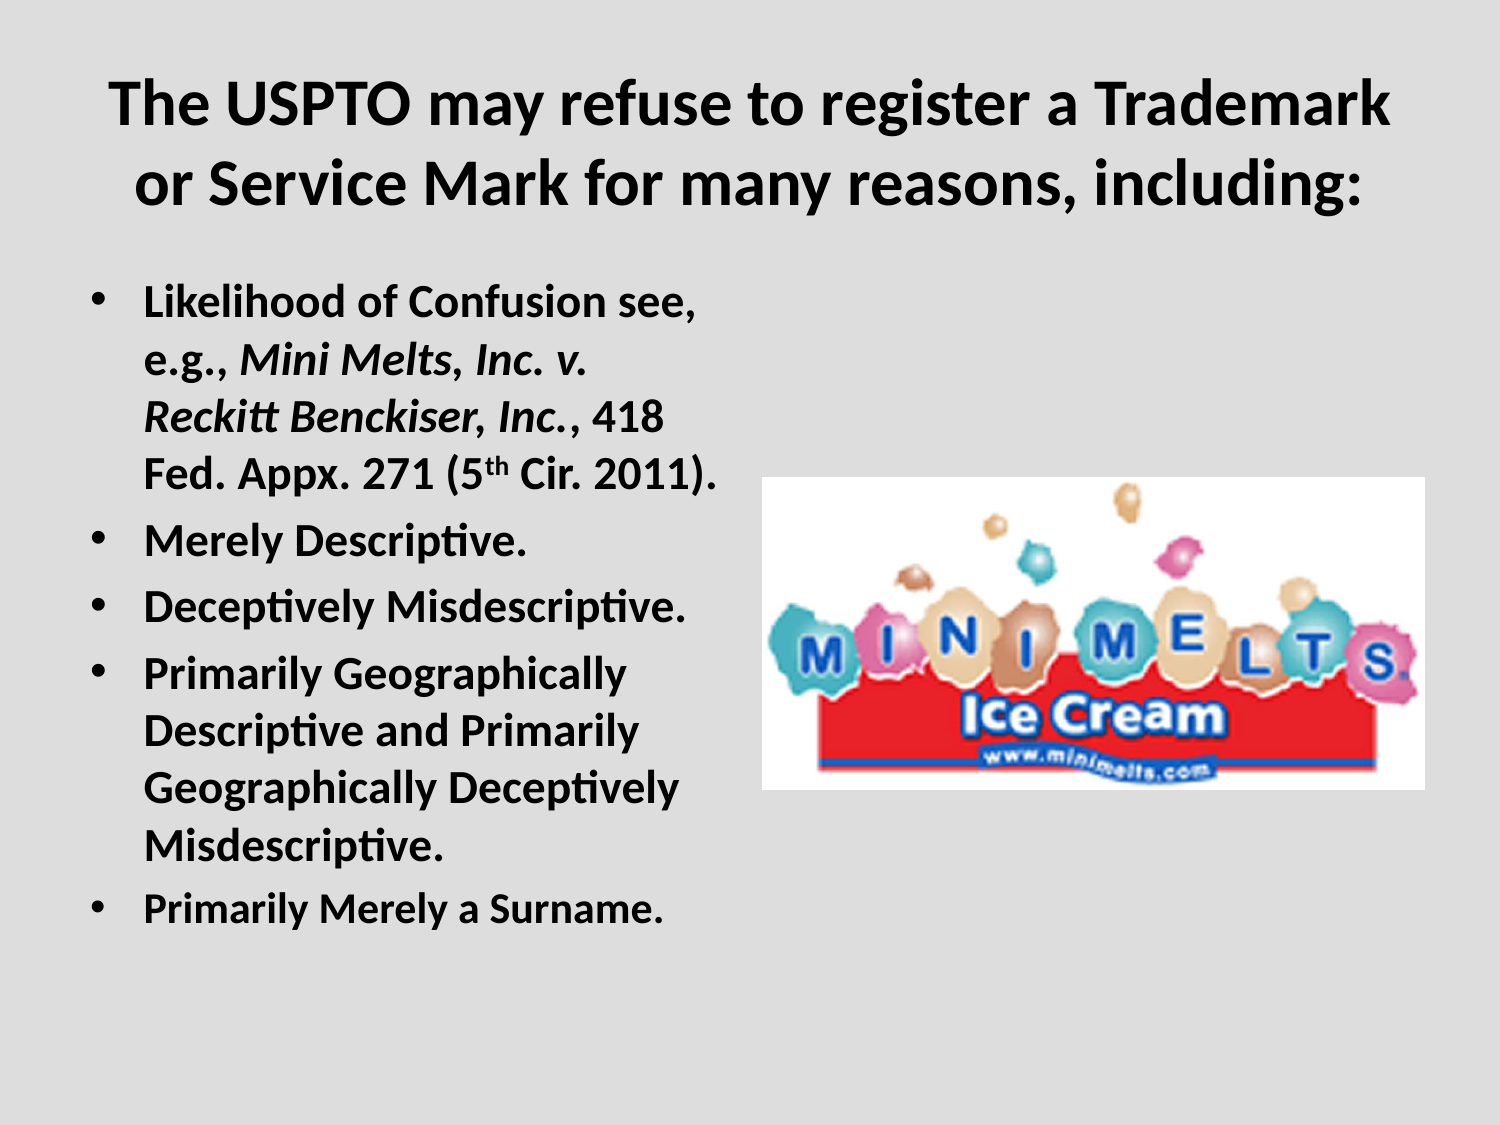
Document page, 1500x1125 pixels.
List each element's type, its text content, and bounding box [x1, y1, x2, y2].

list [762, 477, 1426, 790]
list Likelihood of Confusion see, e.g., Mini Melts, Inc. v. Reckitt Benckiser, Inc., 418 Fed. Appx. 271 (5th Cir. 2011). Merely Descriptive. Deceptively Misdescriptive. Primarily Geographically Descriptive and Primarily Geographically Deceptively Misdescriptive. Primarily Merely a Surname. [75, 262, 738, 1005]
title The USPTO may refuse to register a Trademark or Service Mark for many reasons, including: [75, 45, 1425, 233]
